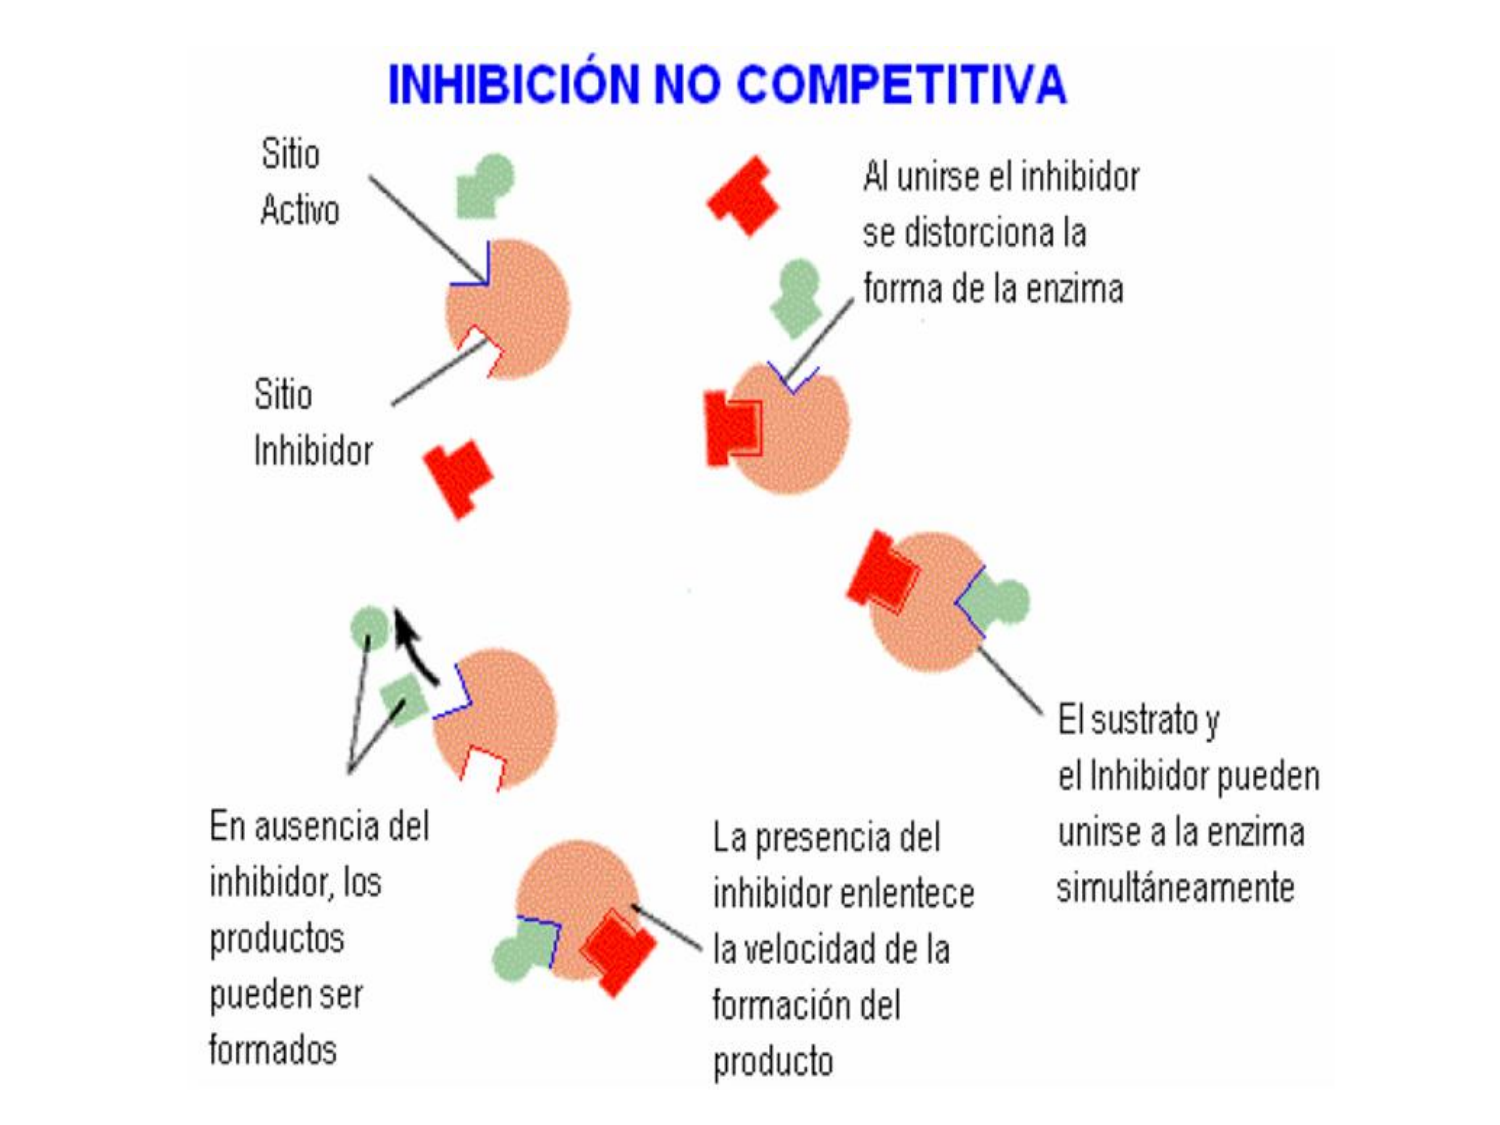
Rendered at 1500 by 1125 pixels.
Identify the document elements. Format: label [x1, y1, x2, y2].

picture [187, 46, 1337, 1091]
